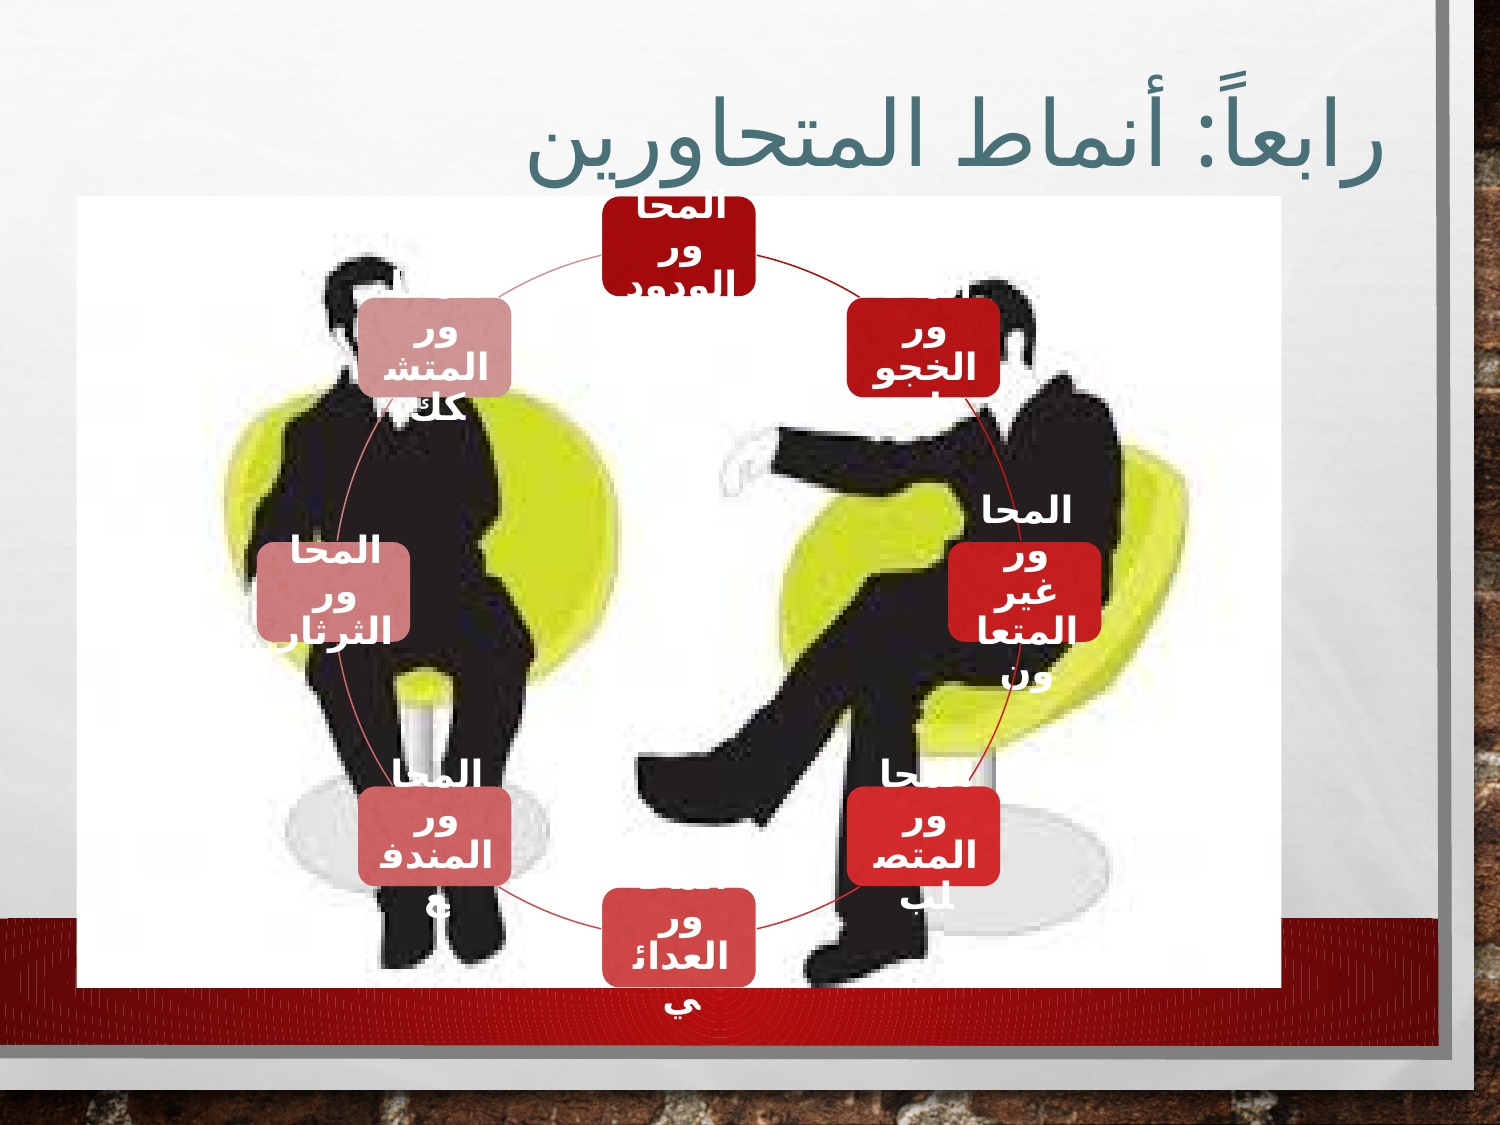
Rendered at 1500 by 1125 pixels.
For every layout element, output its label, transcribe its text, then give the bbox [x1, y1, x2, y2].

picture [0, 0, 1500, 1125]
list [76, 196, 1282, 988]
title رابعاً: أنماط المتحاورين [76, 42, 1427, 231]
